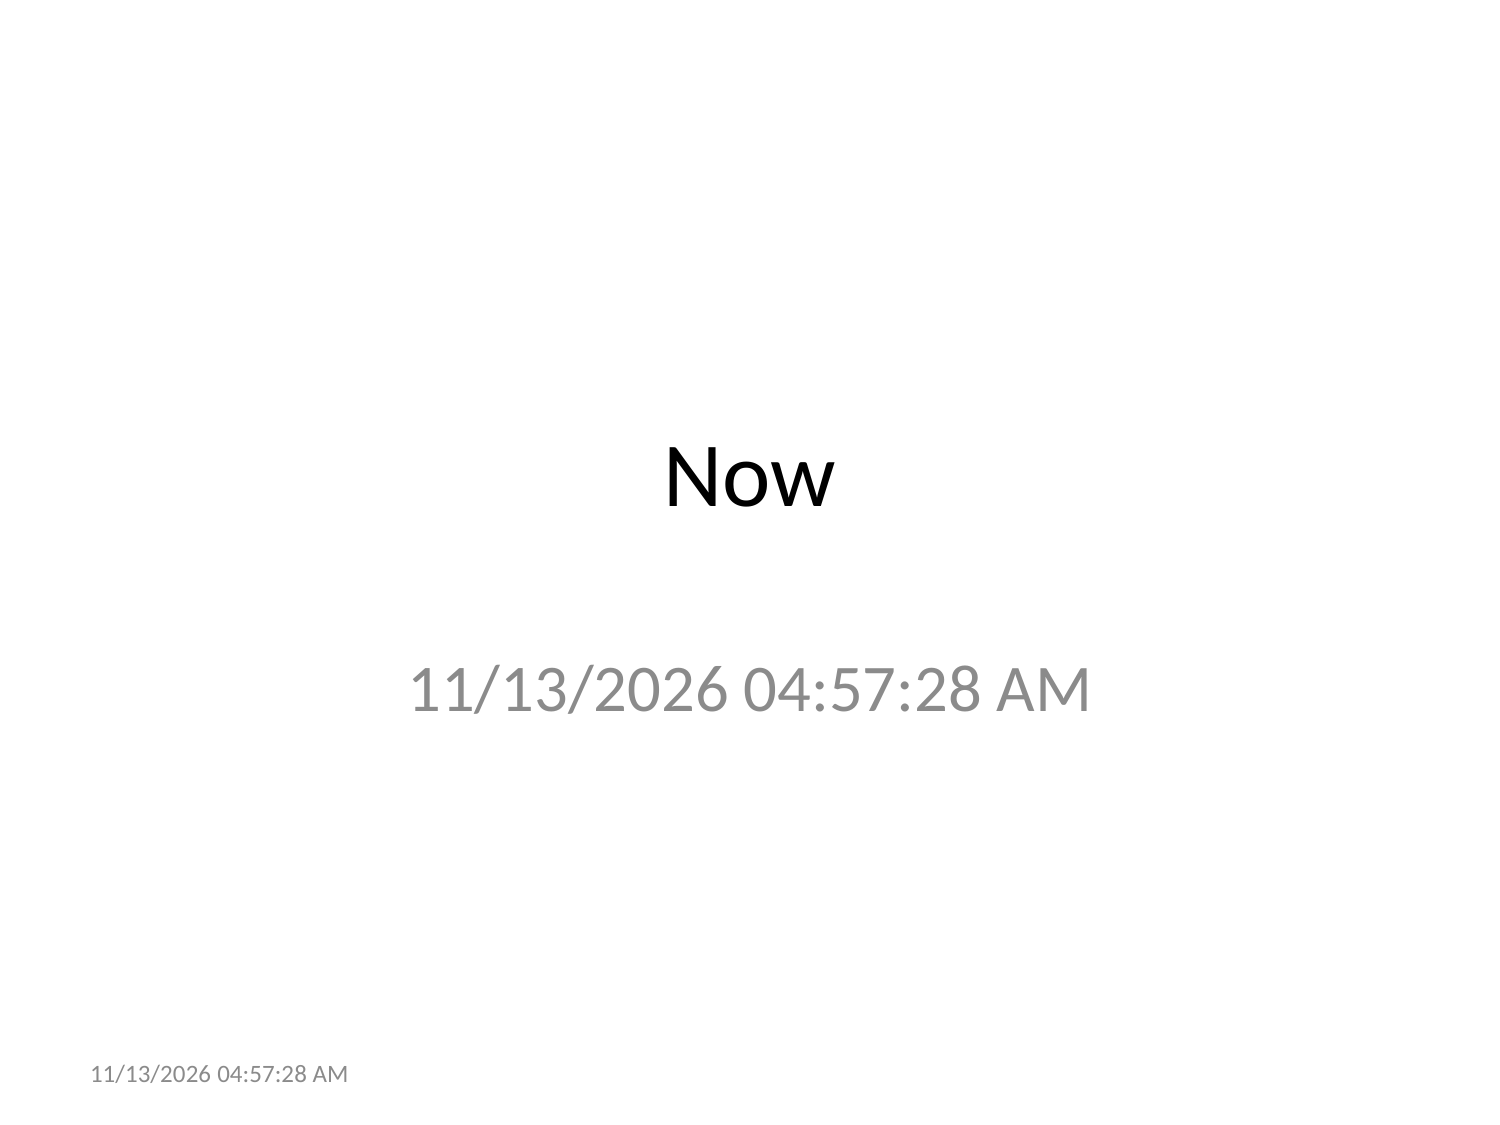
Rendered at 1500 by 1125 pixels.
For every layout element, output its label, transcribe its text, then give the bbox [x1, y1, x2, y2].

subtitle 2011-12-19 10:20:04 AM [225, 637, 1275, 925]
title Now [112, 349, 1388, 591]
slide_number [75, 1042, 425, 1103]
